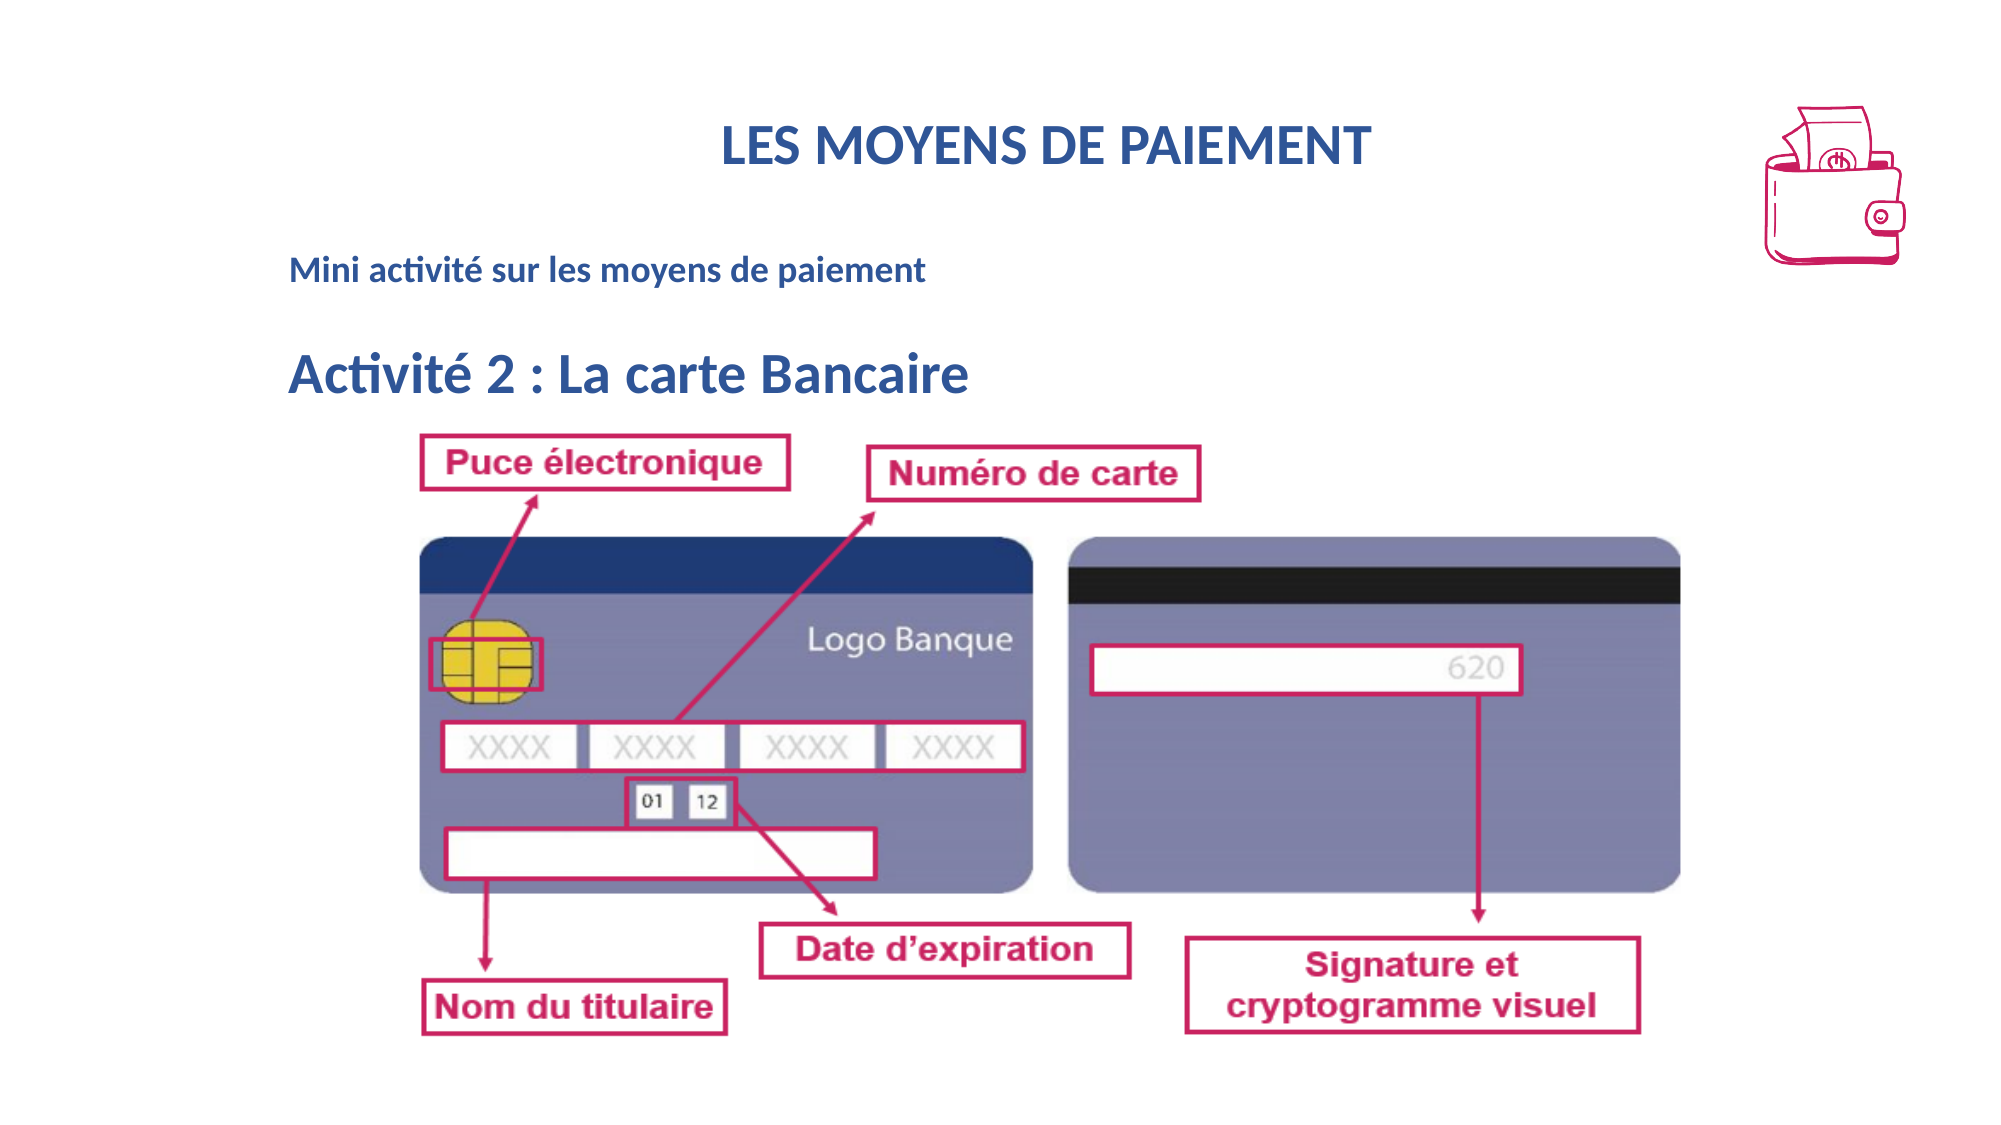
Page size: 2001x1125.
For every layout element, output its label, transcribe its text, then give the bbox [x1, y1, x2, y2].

text_box LES MOYENS DE PAIEMENT [648, 98, 1446, 184]
picture [1746, 96, 1924, 275]
text_box Mini activité sur les moyens de paiement Activité 2 : La carte Bancaire [274, 237, 1930, 413]
picture [403, 401, 1708, 1055]
